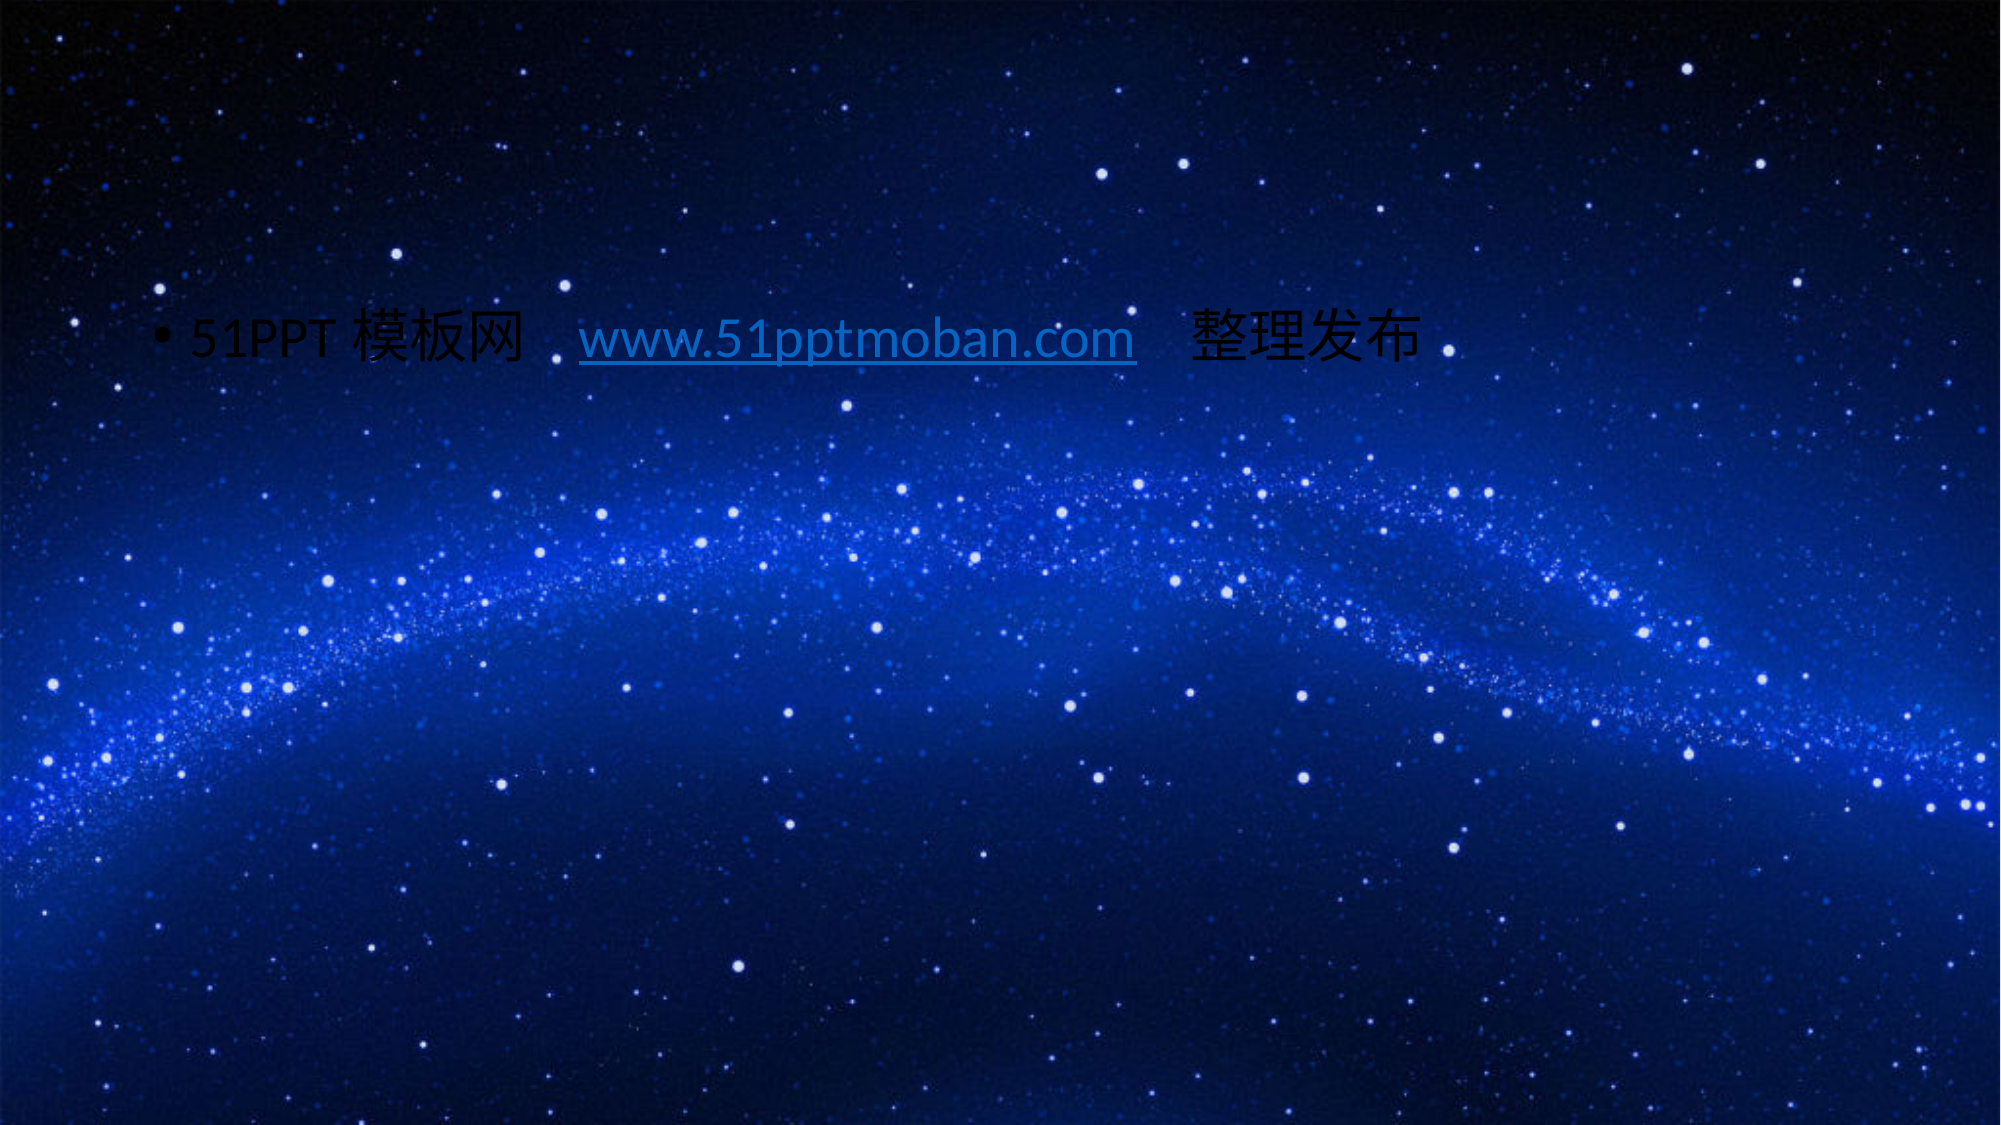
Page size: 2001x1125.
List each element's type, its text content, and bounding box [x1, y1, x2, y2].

picture [0, 0, 2001, 1125]
list 51PPT模板网 www.51pptmoban.com 整理发布 [137, 299, 1863, 1014]
